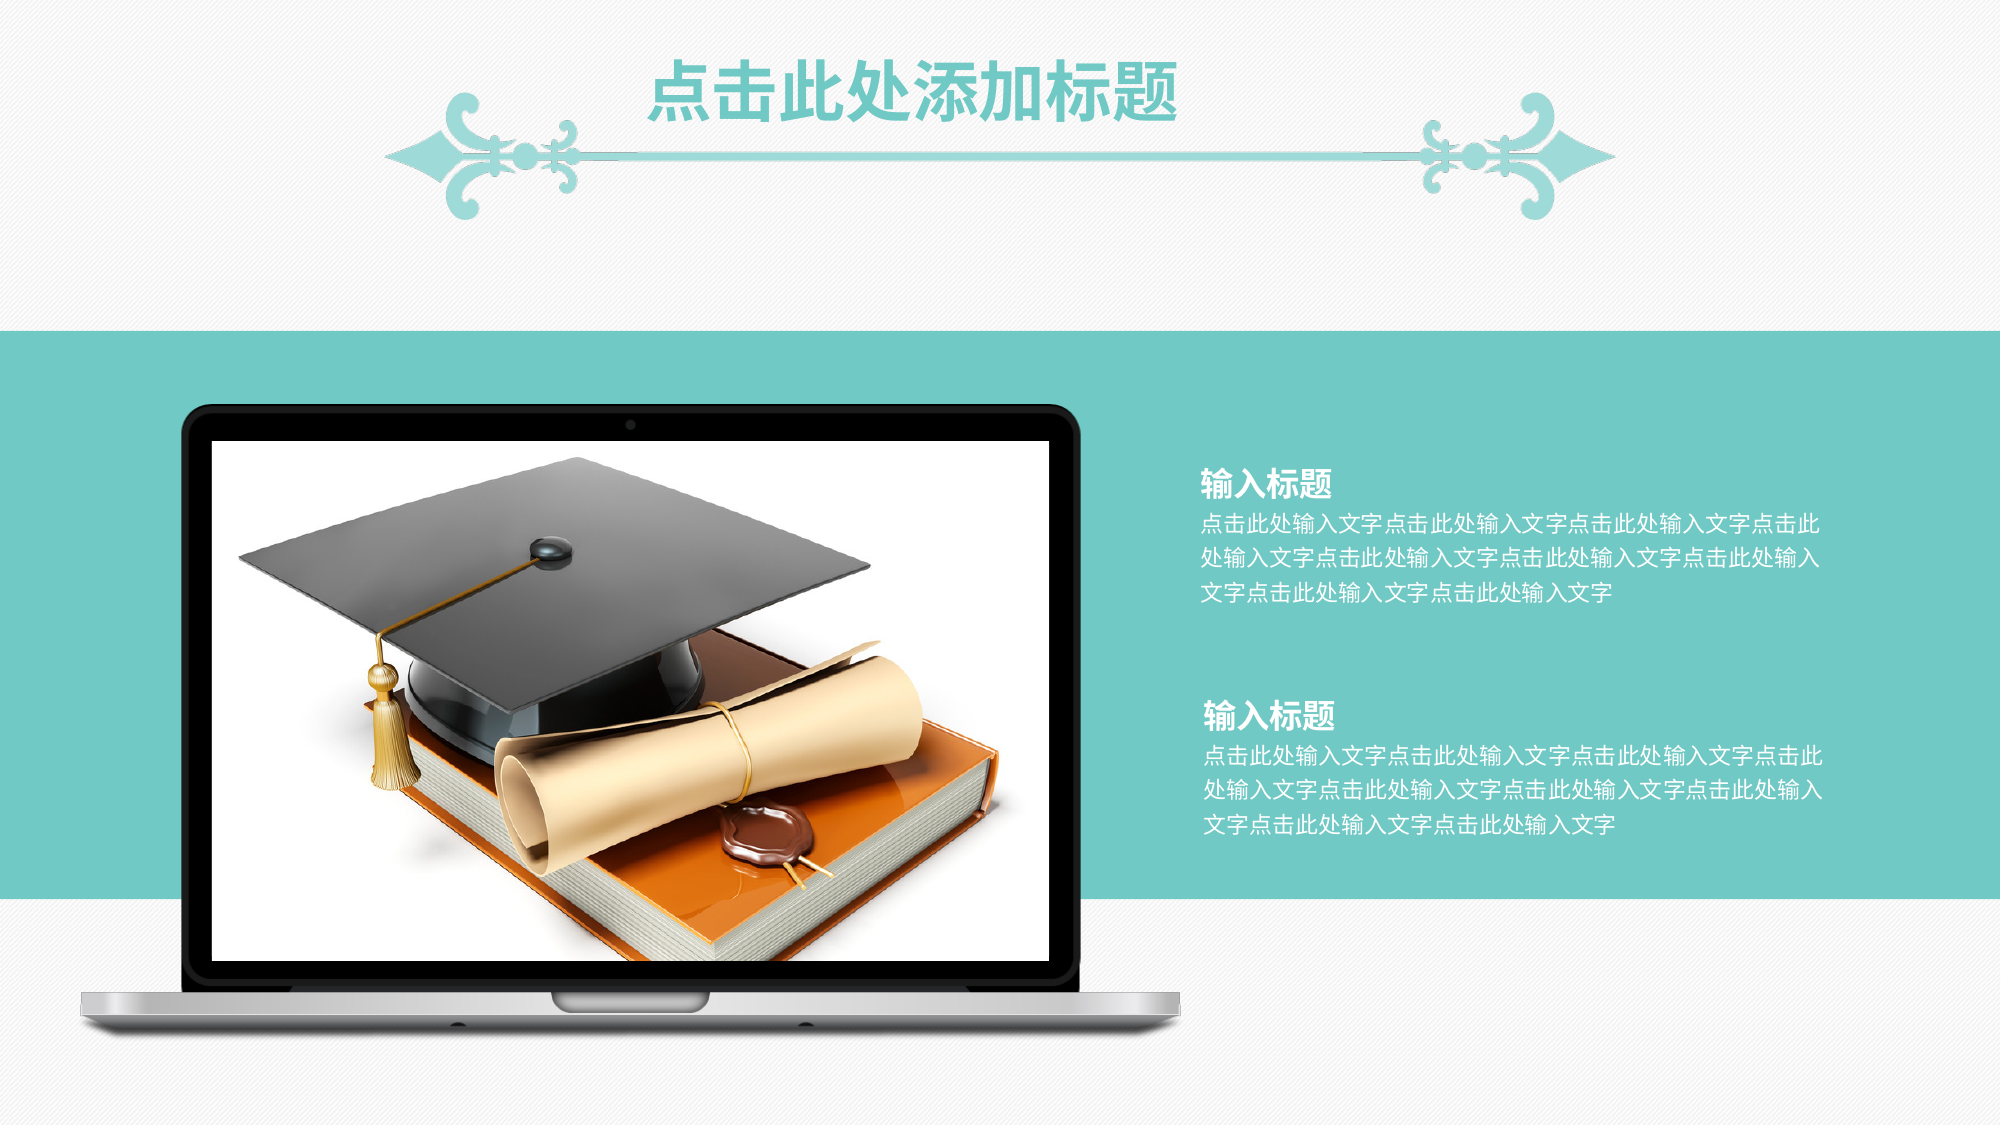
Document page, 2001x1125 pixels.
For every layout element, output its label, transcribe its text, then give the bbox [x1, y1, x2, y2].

text_box 输入标题 点击此处输入文字点击此处输入文字点击此处输入文字点击此处输入文字点击此处输入文字点击此处输入文字点击此处输入文字点击此处输入文字点击此处输入文字 [1193, 445, 1854, 613]
text_box 输入标题 点击此处输入文字点击此处输入文字点击此处输入文字点击此处输入文字点击此处输入文字点击此处输入文字点击此处输入文字点击此处输入文字点击此处输入文字 [1193, 677, 1857, 846]
text_box 点击此处添加标题 [630, 42, 1370, 91]
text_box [71, 404, 1189, 1044]
picture [0, 0, 2001, 1125]
text_box [0, 330, 2000, 900]
